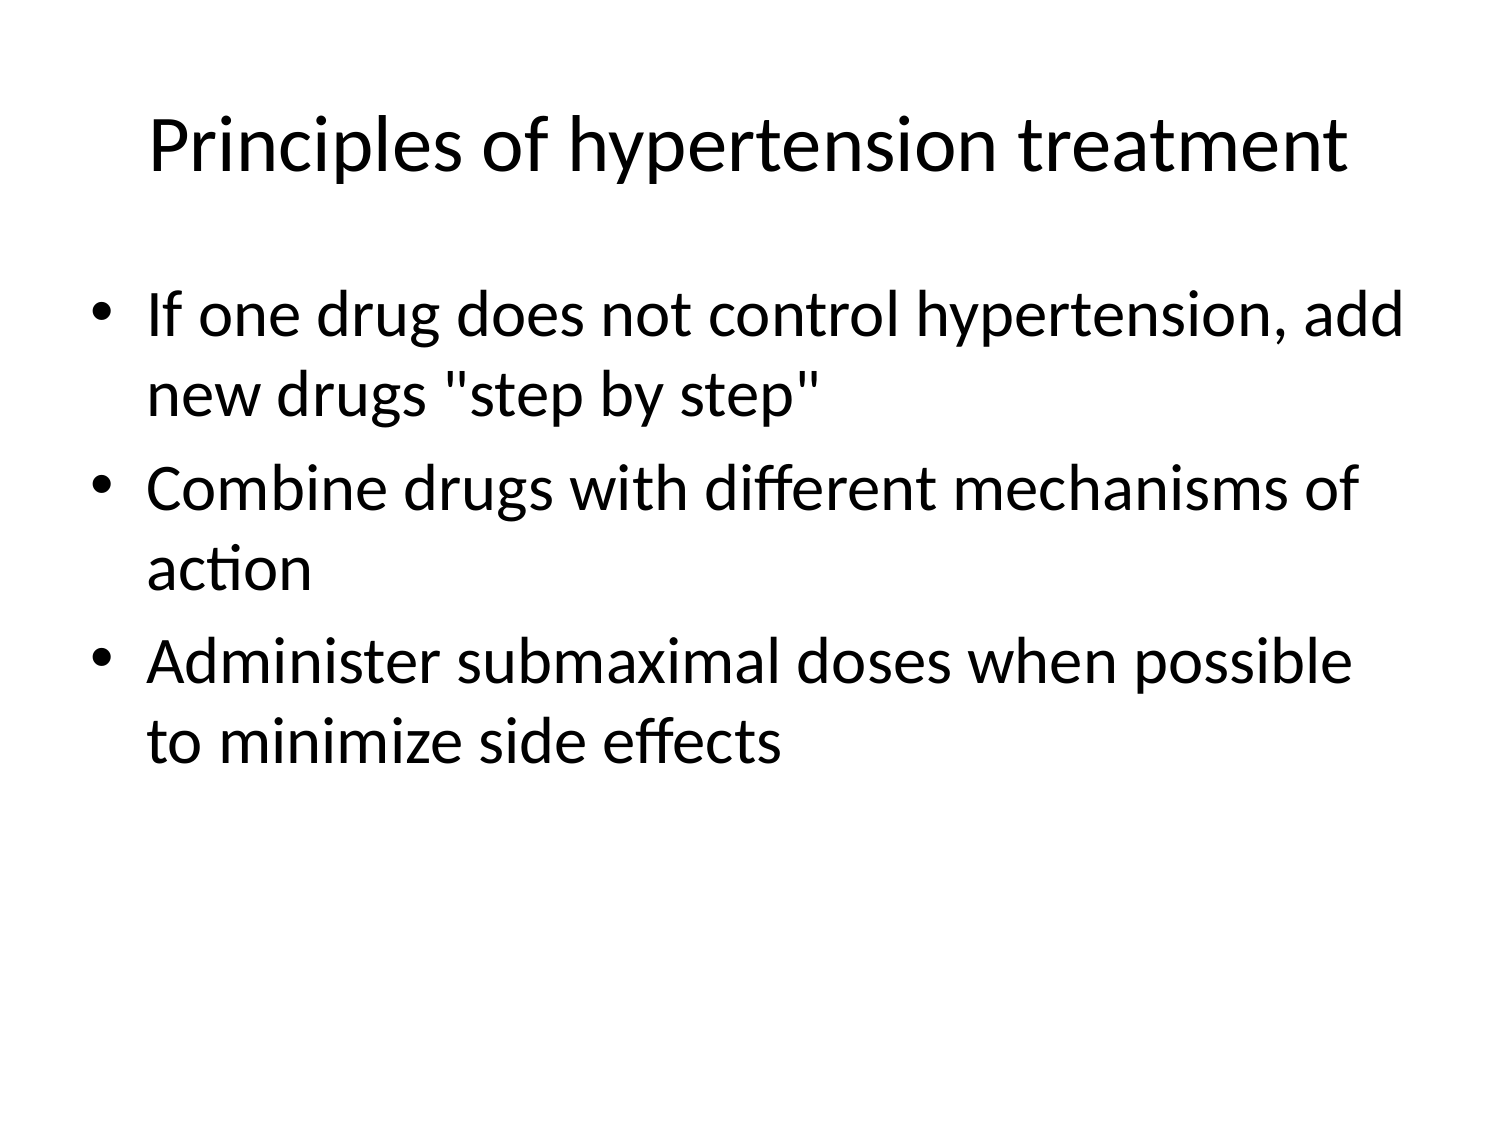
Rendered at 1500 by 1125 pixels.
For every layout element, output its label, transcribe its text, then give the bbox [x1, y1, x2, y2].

list If one drug does not control hypertension, add new drugs "step by step" Combine drugs with different mechanisms of action Administer submaximal doses when possible to minimize side effects [75, 262, 1425, 1005]
title Principles of hypertension treatment [75, 45, 1425, 233]
